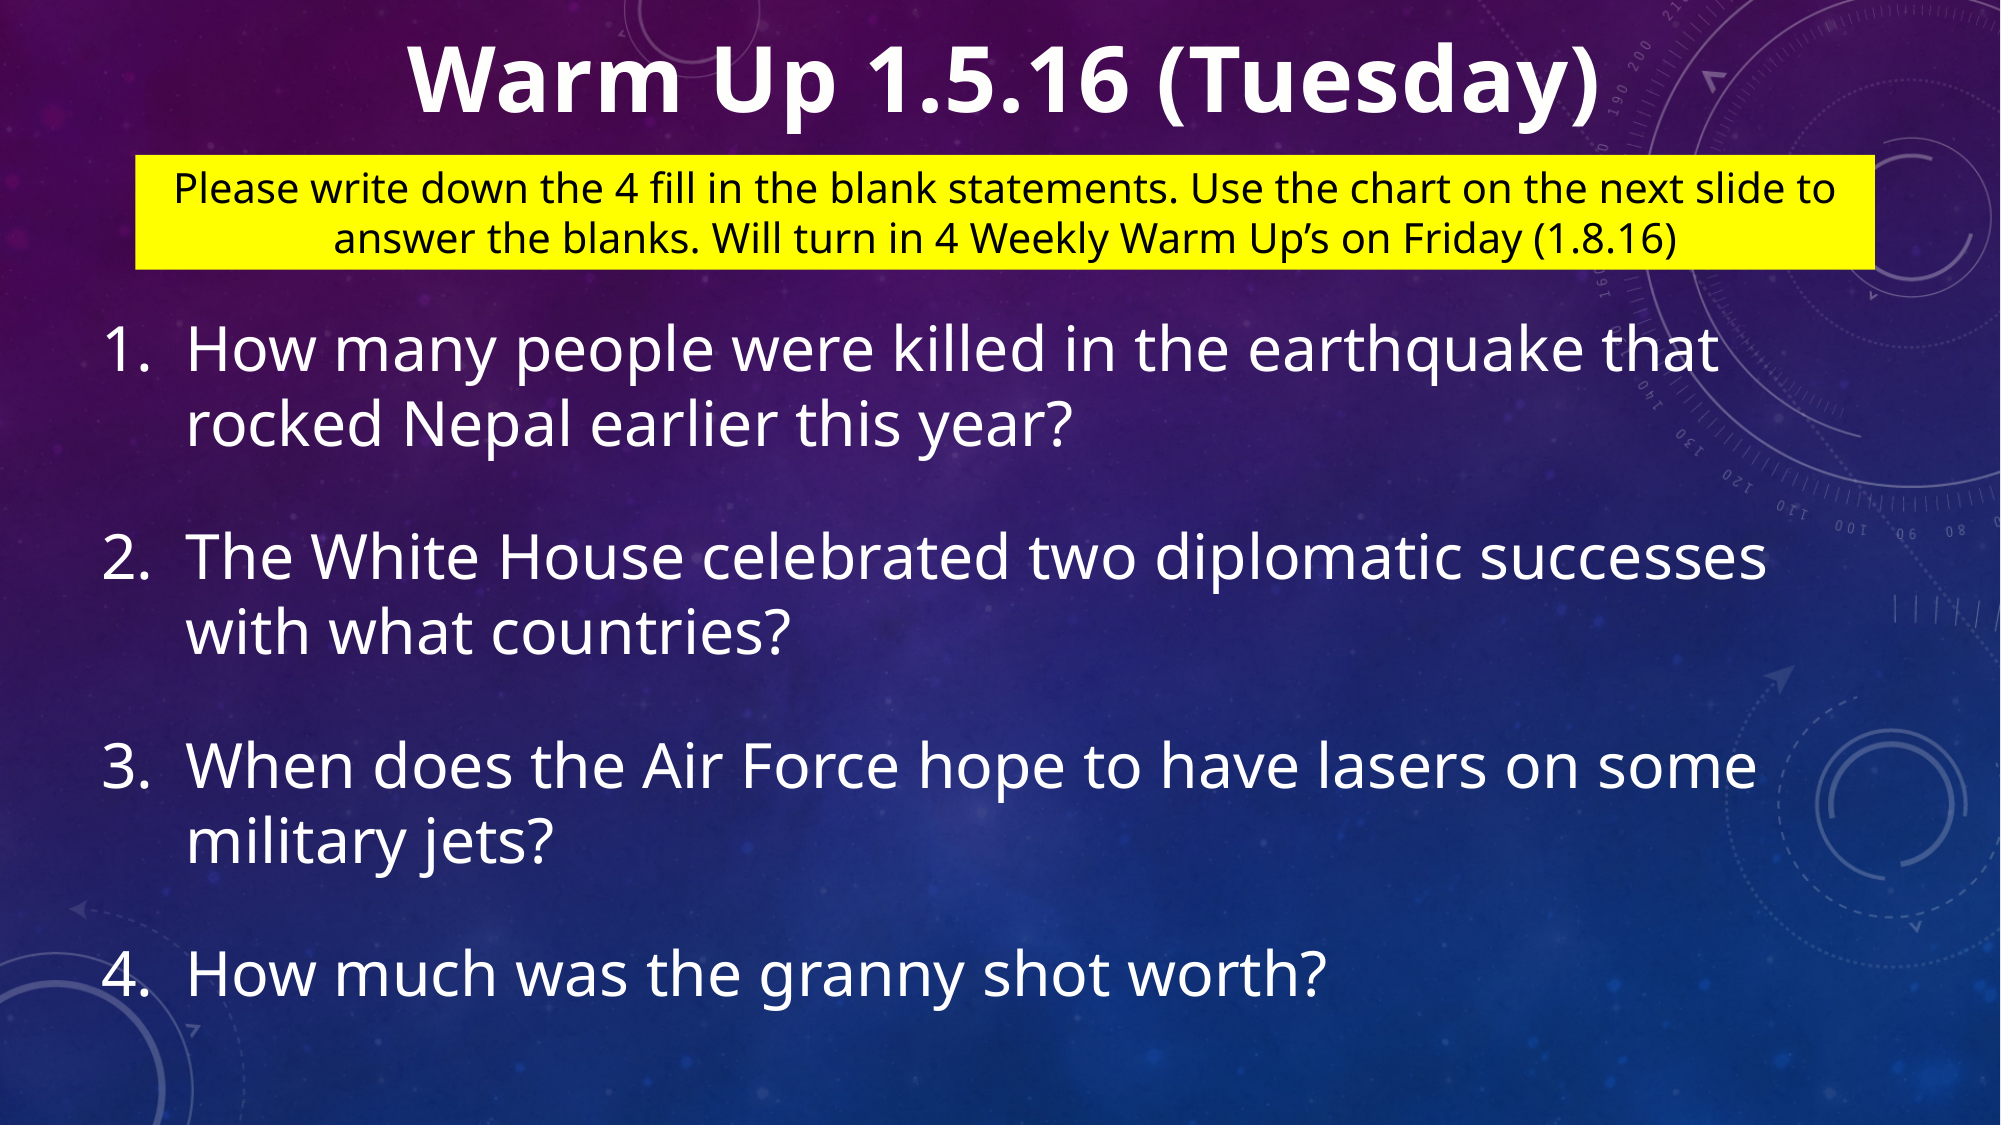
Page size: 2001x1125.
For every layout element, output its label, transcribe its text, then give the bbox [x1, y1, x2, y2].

text_box How many people were killed in the earthquake that rocked Nepal earlier this year? The White House celebrated two diplomatic successes with what countries? When does the Air Force hope to have lasers on some military jets? How much was the granny shot worth? [24, 301, 1963, 1017]
text_box Please write down the 4 fill in the blank statements. Use the chart on the next slide to answer the blanks. Will turn in 4 Weekly Warm Up’s on Friday (1.8.16) [135, 154, 1875, 270]
picture [0, 0, 2001, 1125]
text_box Warm Up 1.5.16 (Tuesday) [135, 13, 1875, 139]
